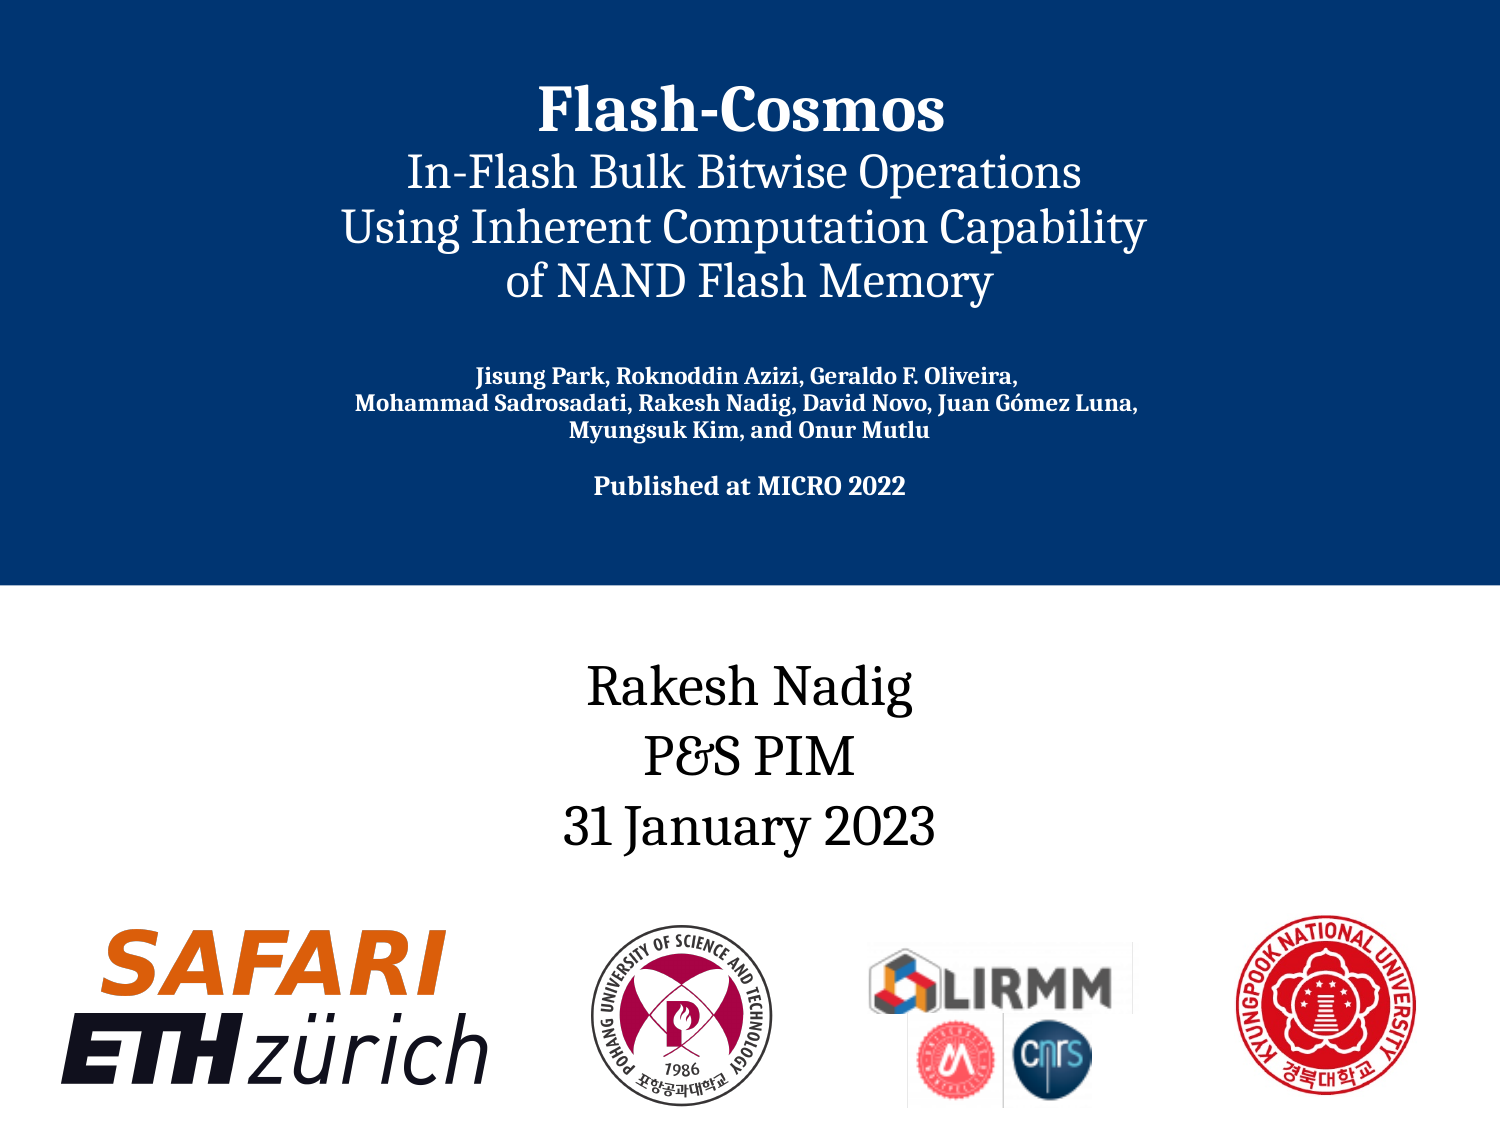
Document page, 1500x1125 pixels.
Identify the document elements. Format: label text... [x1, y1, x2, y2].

picture [59, 1013, 489, 1086]
picture [101, 929, 447, 996]
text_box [866, 942, 1139, 1108]
text_box Rakesh Nadig P&S PIM 31 January 2023 [397, 639, 1103, 935]
picture [589, 923, 775, 1108]
picture [1234, 913, 1417, 1097]
title Flash-Cosmos In-Flash Bulk Bitwise Operations Using Inherent Computation Capability of NAND Flash Memory Jisung Park, Roknoddin Azizi, Geraldo F. Oliveira, Mohammad Sadrosadati, Rakesh Nadig, David Novo, Juan Gómez Luna, Myungsuk Kim, and Onur Mutlu Published at MICRO 2022 [0, 0, 1500, 563]
subtitle [0, 592, 1491, 1103]
